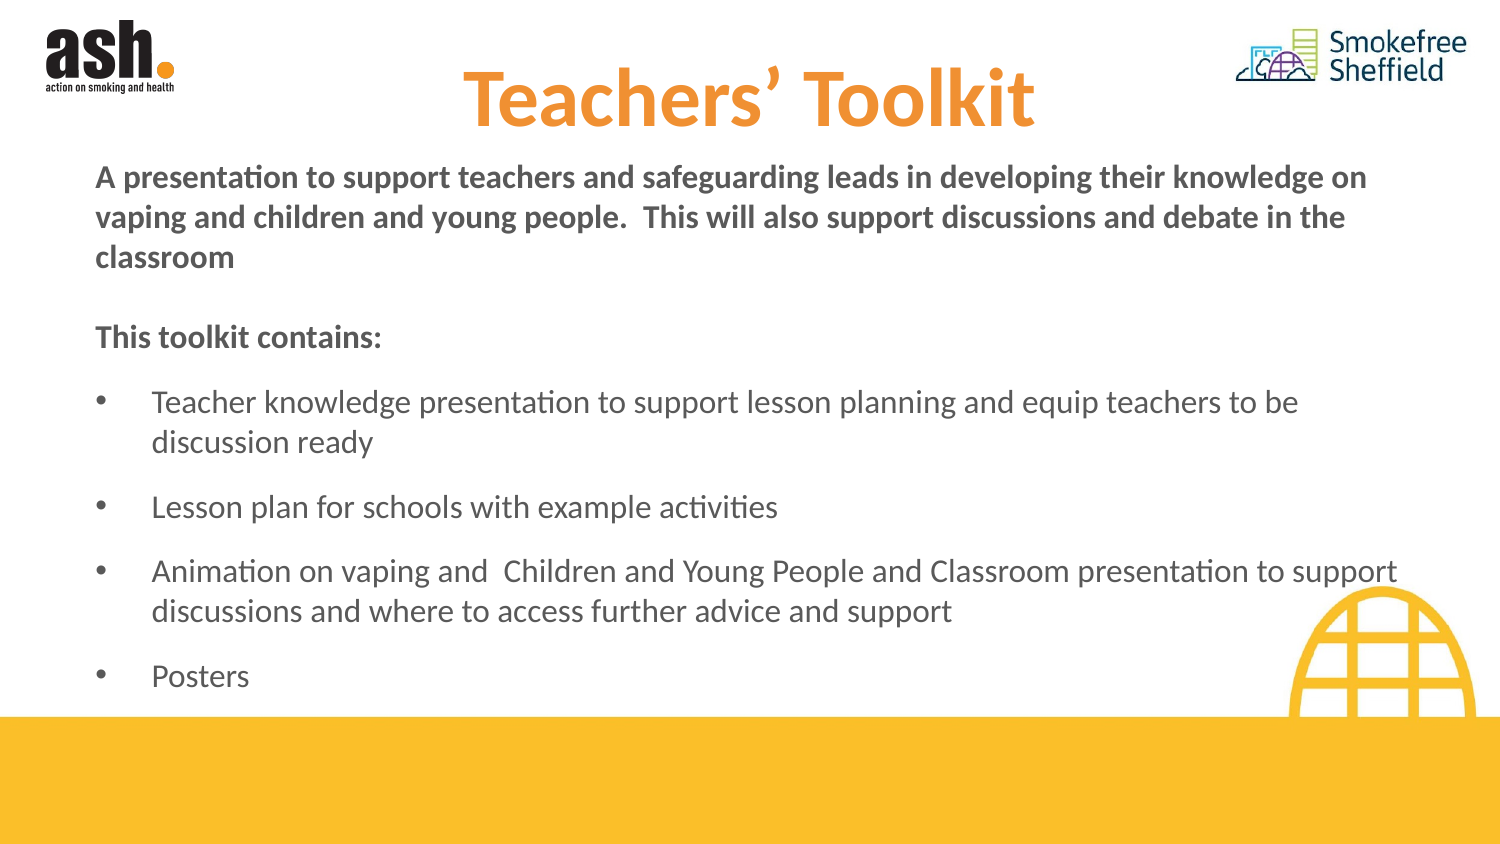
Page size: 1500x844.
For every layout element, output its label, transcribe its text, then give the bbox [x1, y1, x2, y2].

picture [0, 0, 1500, 844]
list A presentation to support teachers and safeguarding leads in developing their knowledge on vaping and children and young people. This will also support discussions and debate in the classroom This toolkit contains: Teacher knowledge presentation to support lesson planning and equip teachers to be discussion ready Lesson plan for schools with example activities Animation on vaping and Children and Young People and Classroom presentation to support discussions and where to access further advice and support Posters [80, 147, 1431, 620]
title Teachers’ Toolkit [75, 22, 1425, 163]
